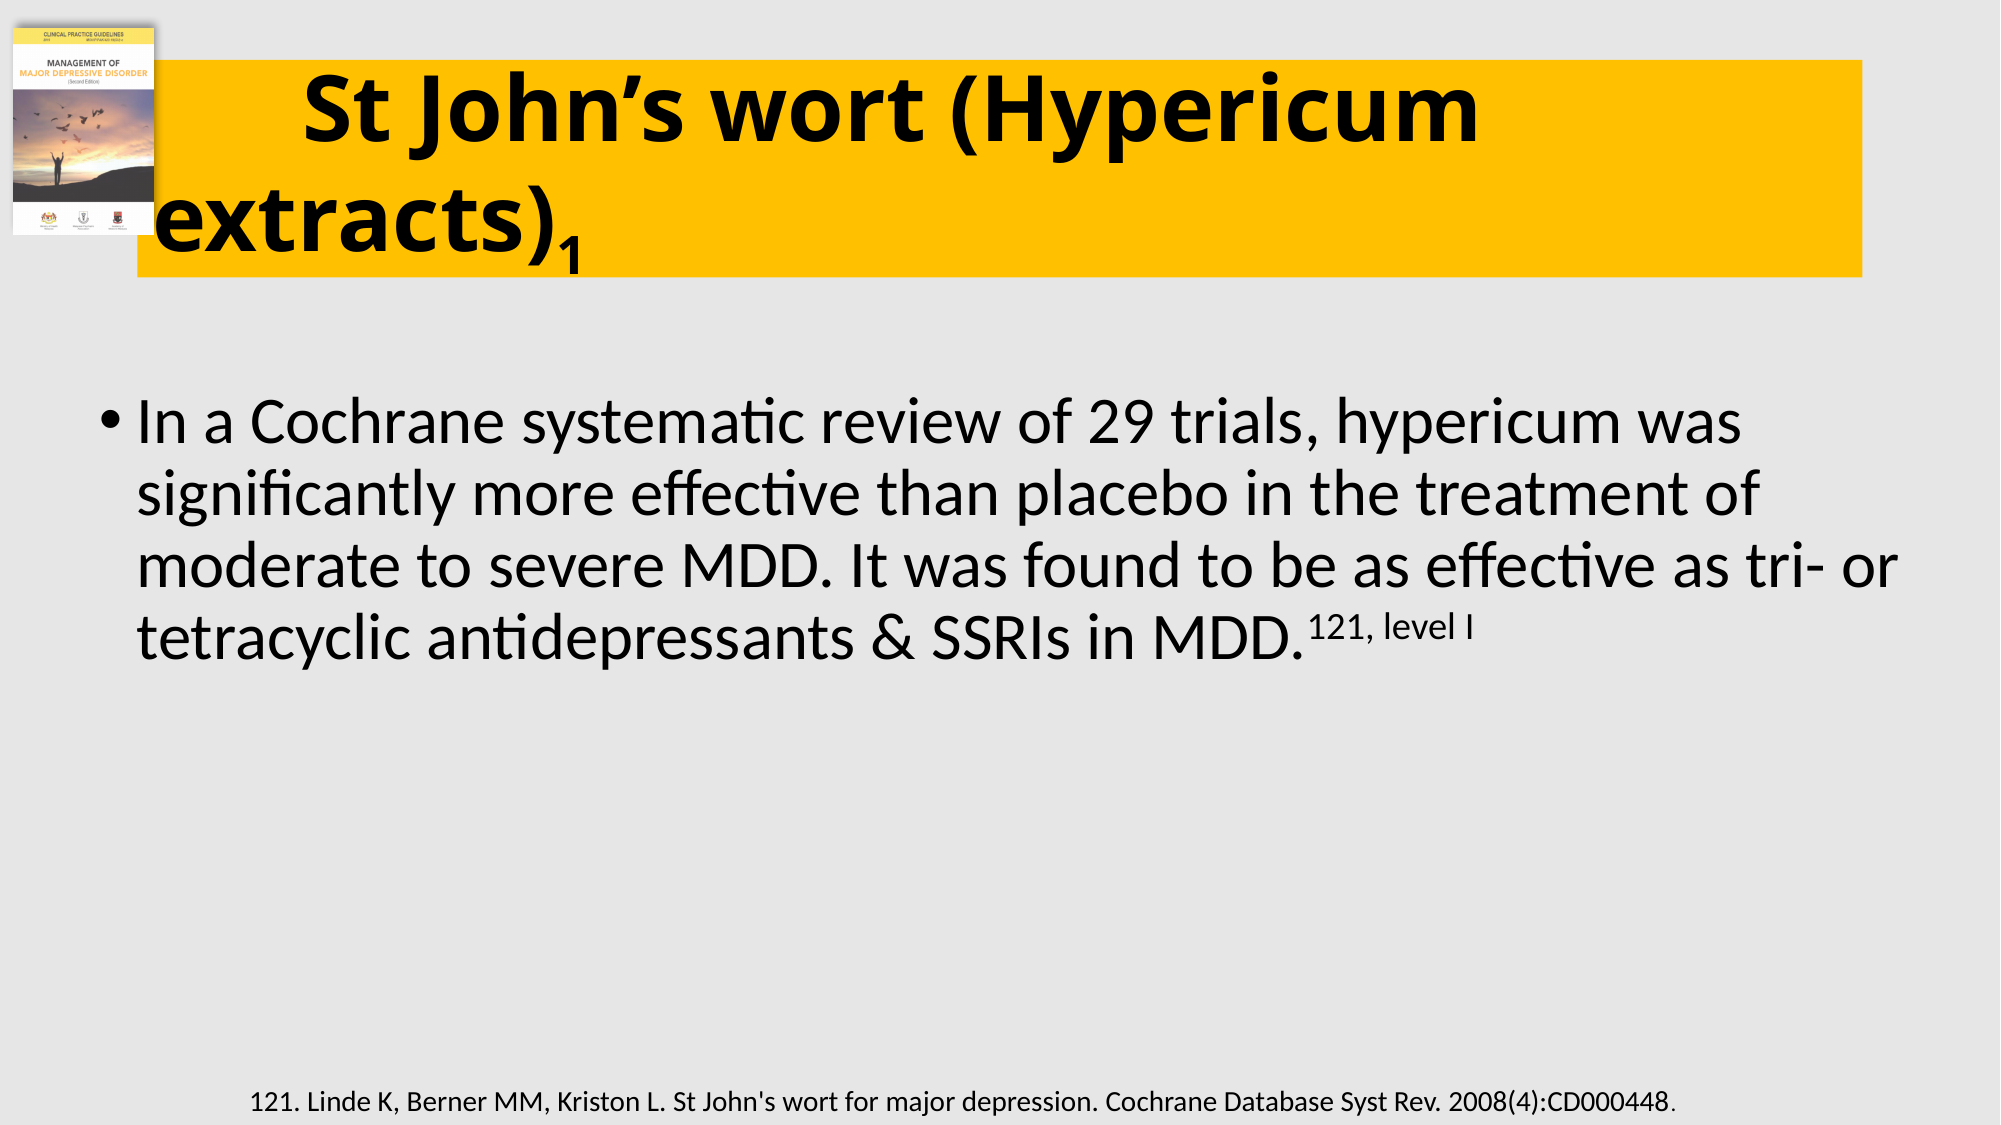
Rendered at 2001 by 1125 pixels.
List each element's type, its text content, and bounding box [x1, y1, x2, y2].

list In a Cochrane systematic review of 29 trials, hypericum was significantly more effective than placebo in the treatment of moderate to severe MDD. It was found to be as effective as tri- or tetracyclic antidepressants & SSRIs in MDD.121, level I [83, 277, 1922, 1053]
title St John’s wort (Hypericum extracts)1 [137, 59, 1863, 277]
text_box 121. Linde K, Berner MM, Kriston L. St John's wort for major depression. Cochrane Database Syst Rev. 2008(4):CD000448. [234, 1074, 1715, 1125]
picture [13, 28, 154, 235]
